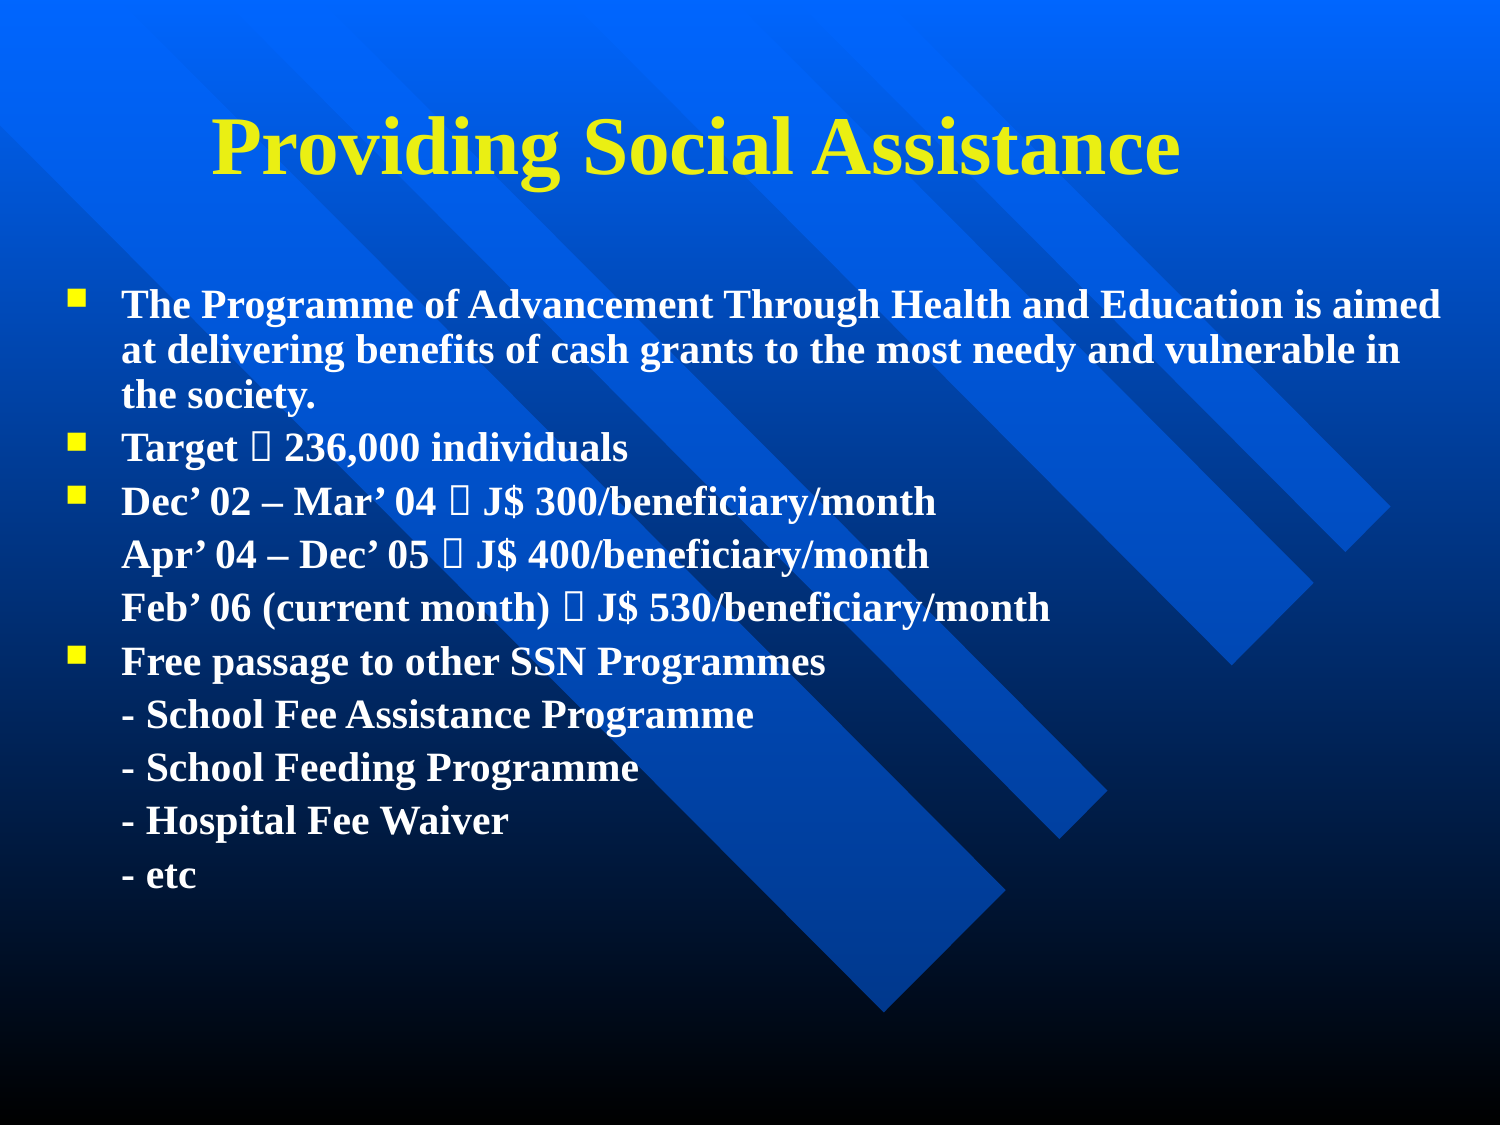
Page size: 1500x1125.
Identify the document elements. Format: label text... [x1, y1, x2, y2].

list The Programme of Advancement Through Health and Education is aimed at delivering benefits of cash grants to the most needy and vulnerable in the society. Target  236,000 individuals Dec’ 02 – Mar’ 04  J$ 300/beneficiary/month Apr’ 04 – Dec’ 05  J$ 400/beneficiary/month Feb’ 06 (current month)  J$ 530/beneficiary/month Free passage to other SSN Programmes - School Fee Assistance Programme - School Feeding Programme - Hospital Fee Waiver - etc [49, 274, 1463, 1013]
title Providing Social Assistance [149, 37, 1313, 238]
